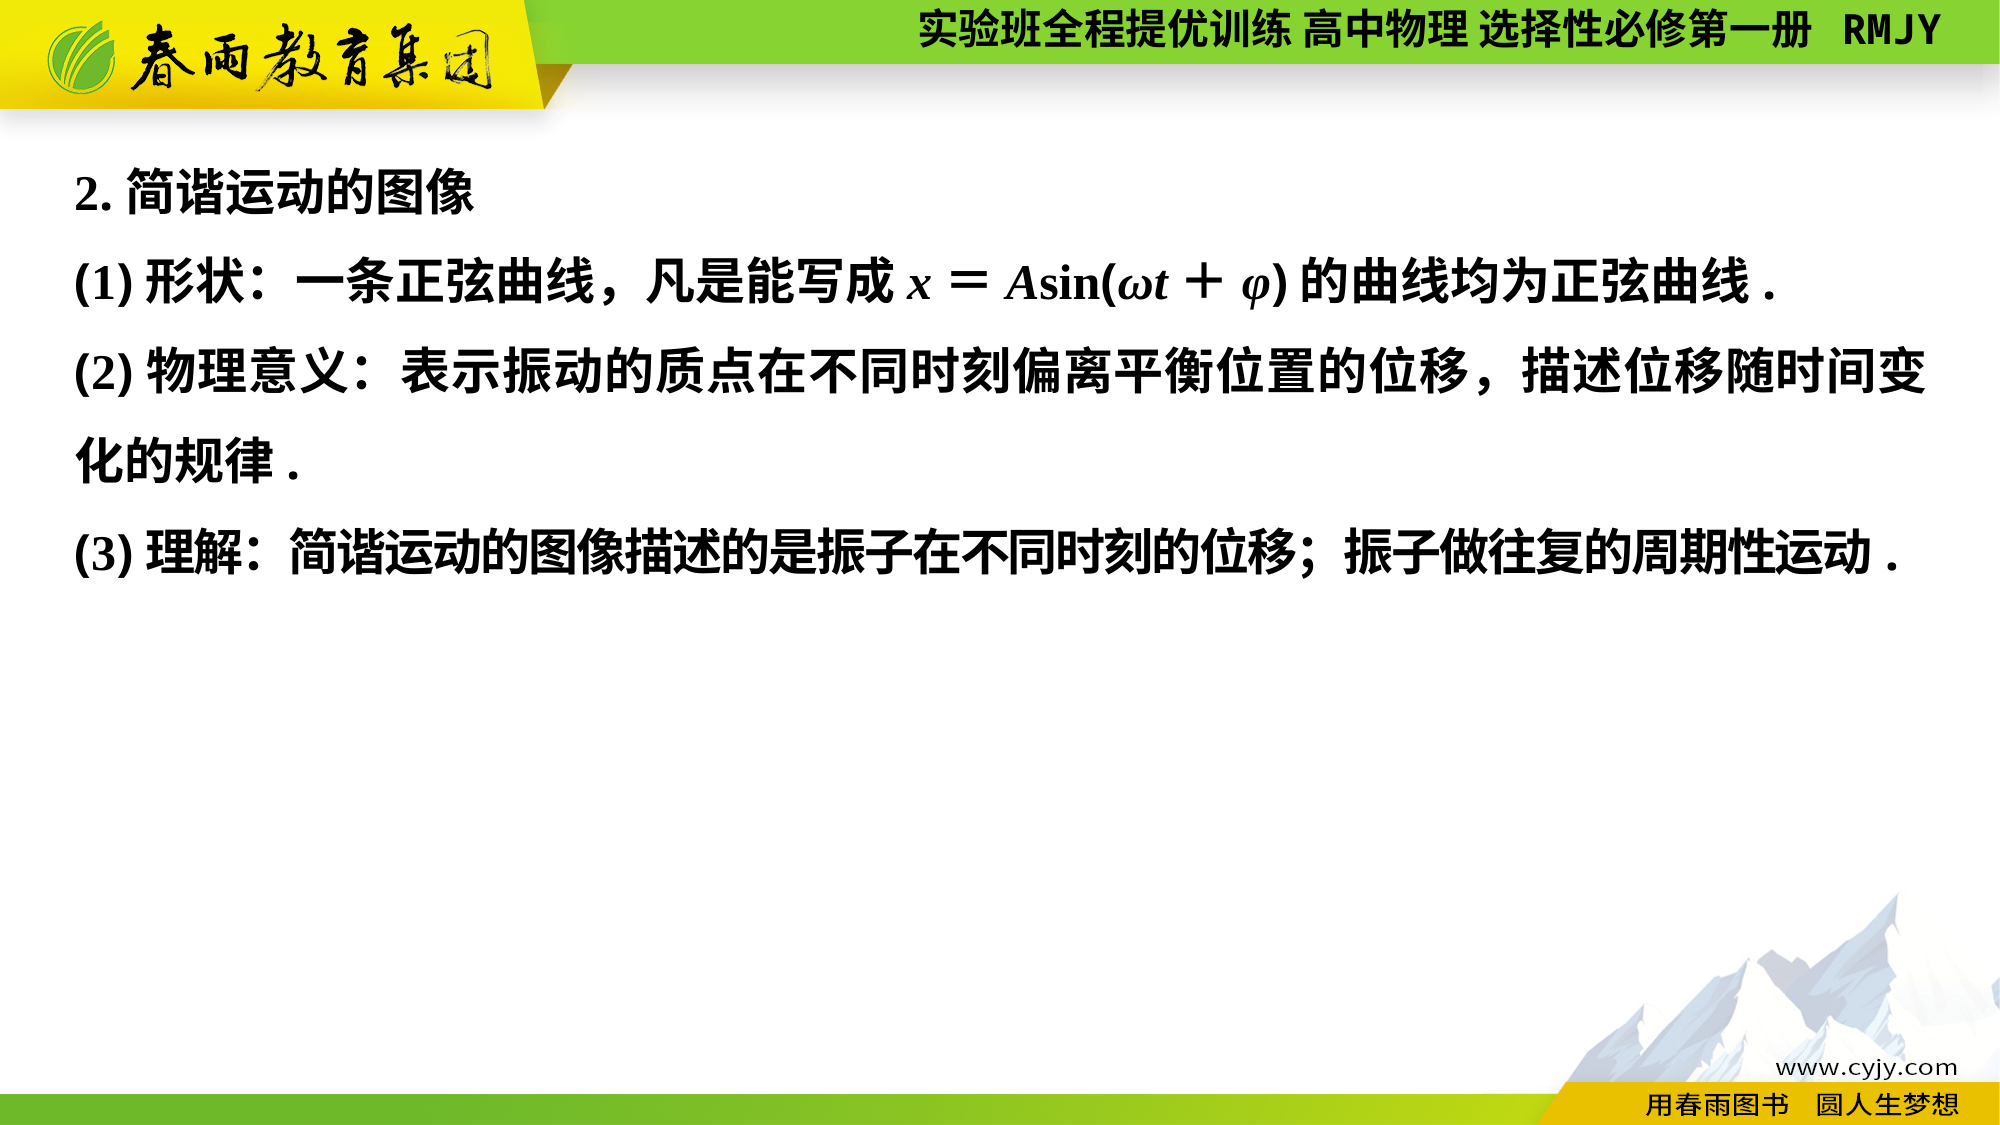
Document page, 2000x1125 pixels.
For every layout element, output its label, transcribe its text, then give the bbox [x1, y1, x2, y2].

list 2.简谐运动的图像 (1)形状：一条正弦曲线，凡是能写成x＝Asin(ωt＋φ)的曲线均为正弦曲线. (2)物理意义：表示振动的质点在不同时刻偏离平衡位置的位移，描述位移随时间变化的规律. (3)理解：简谐运动的图像描述的是振子在不同时刻的位移；振子做往复的周期性运动. [59, 122, 1944, 592]
picture [0, 0, 2000, 1125]
